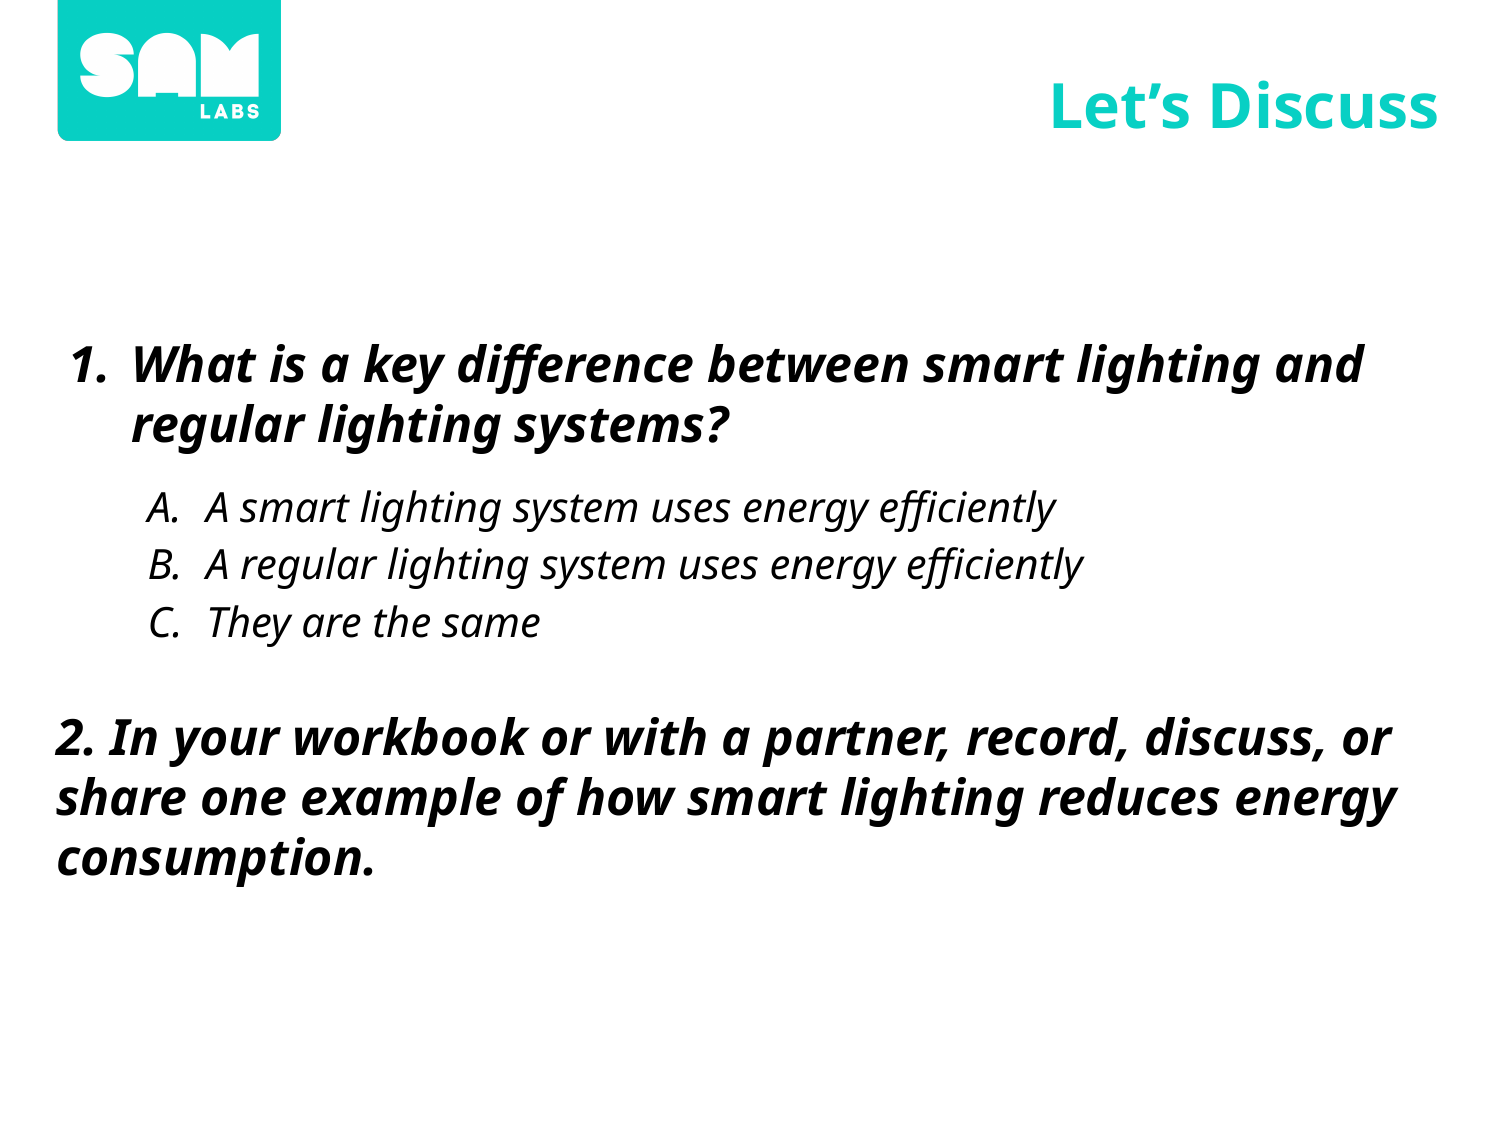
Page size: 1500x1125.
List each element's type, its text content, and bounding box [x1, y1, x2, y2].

text_box Let’s Discuss [286, 39, 1440, 142]
picture [0, 0, 281, 142]
text_box What is a key difference between smart lighting and regular lighting systems? A smart lighting system uses energy efficiently A regular lighting system uses energy efficiently They are the same 2. In your workbook or with a partner, record, discuss, or share one example of how smart lighting reduces energy consumption. [40, 276, 1469, 881]
